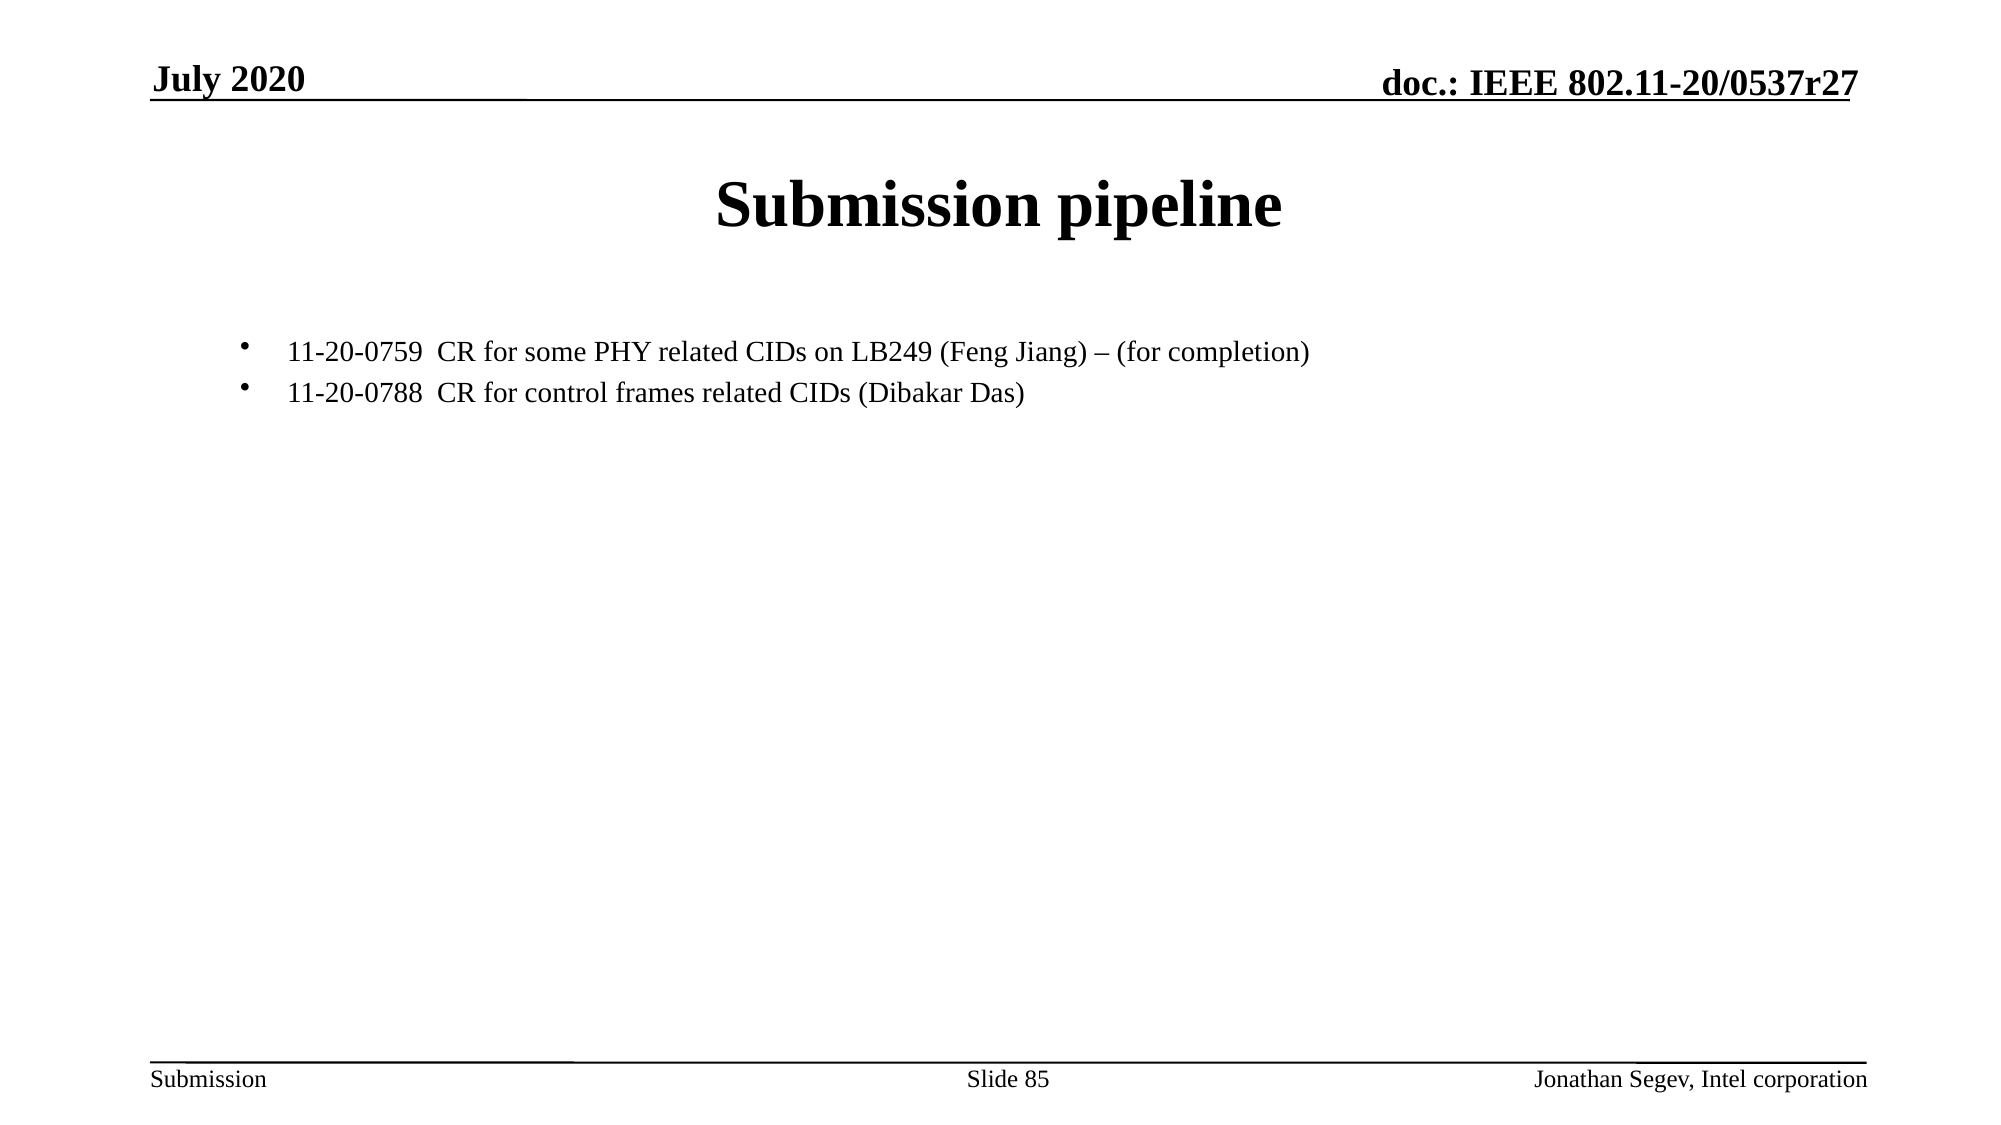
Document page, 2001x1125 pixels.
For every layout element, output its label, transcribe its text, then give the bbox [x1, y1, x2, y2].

title Submission pipeline [149, 112, 1850, 288]
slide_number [152, 54, 563, 100]
list 11-20-0759 CR for some PHY related CIDs on LB249 (Feng Jiang) – (for completion) 11-20-0788 CR for control frames related CIDs (Dibakar Das) [149, 324, 1850, 1000]
footer Jonathan Segev, Intel corporation [1171, 1061, 1869, 1093]
slide_number Slide 85 [950, 1061, 1067, 1123]
